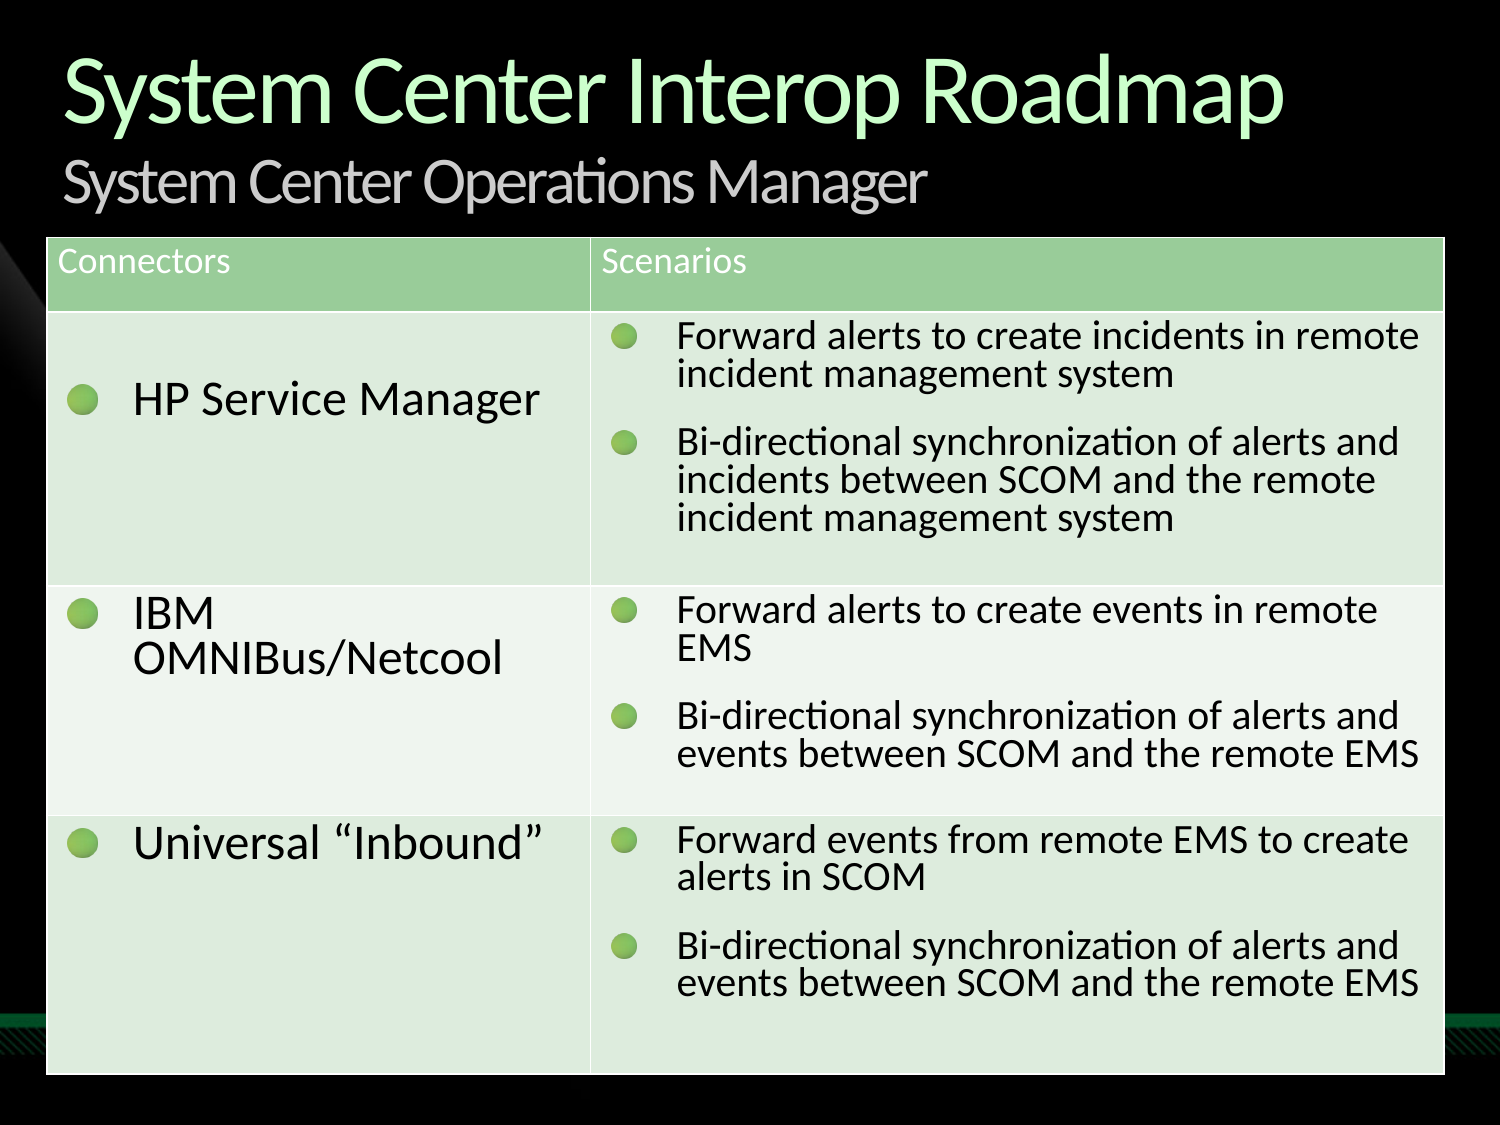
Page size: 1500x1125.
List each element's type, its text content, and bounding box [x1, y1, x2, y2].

table_cell HP Service Manager [48, 313, 590, 585]
table_header Scenarios [591, 238, 1443, 311]
table_cell IBM OMNIBus/Netcool [48, 587, 590, 815]
table_cell Forward alerts to create incidents in remote incident management system Bi-directional synchronization of alerts and incidents between SCOM and the remote incident management system [591, 313, 1443, 585]
table_header Connectors [48, 238, 590, 311]
table_cell Forward alerts to create events in remote EMS Bi-directional synchronization of alerts and events between SCOM and the remote EMS [591, 587, 1443, 815]
picture [0, 0, 1500, 1125]
title System Center Interop Roadmap System Center Operations Manager [62, 37, 1438, 220]
table_cell Forward events from remote EMS to create alerts in SCOM Bi-directional synchronization of alerts and events between SCOM and the remote EMS [591, 816, 1443, 1073]
table_cell Universal “Inbound” [48, 816, 590, 1073]
